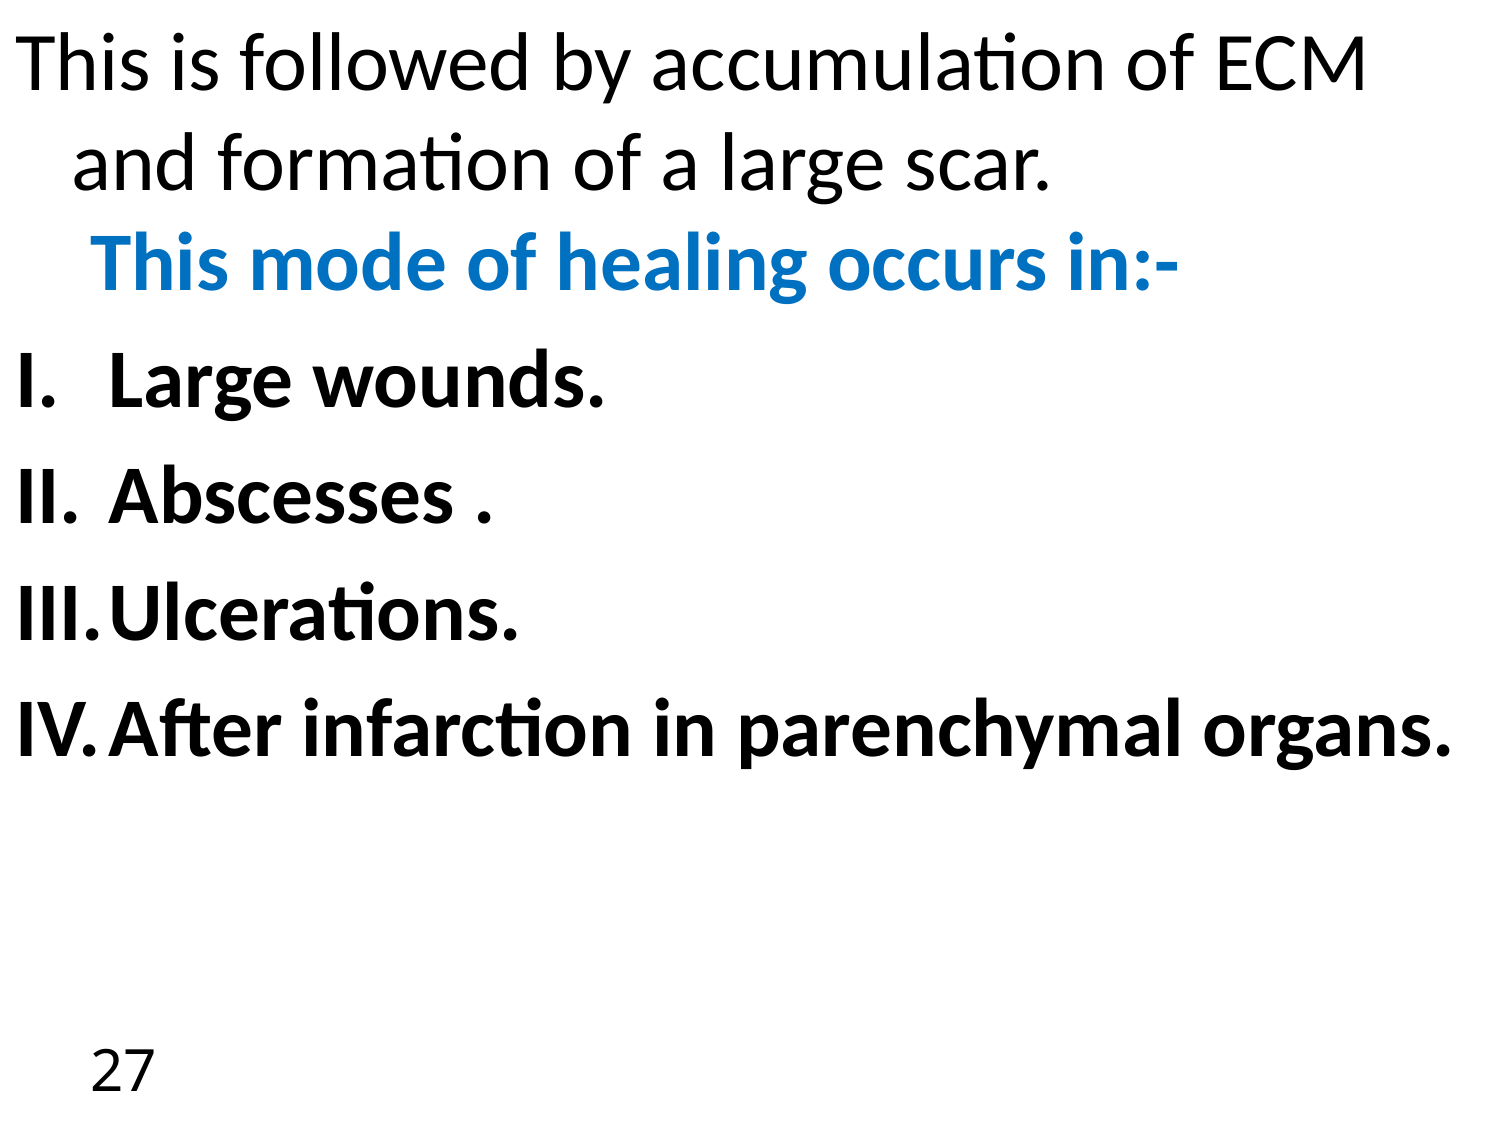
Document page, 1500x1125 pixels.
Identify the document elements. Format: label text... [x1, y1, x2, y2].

list This is followed by accumulation of ECM and formation of a large scar. This mode of healing occurs in:- Large wounds. Abscesses . Ulcerations. After infarction in parenchymal organs. [0, 0, 1500, 1125]
slide_number 27 [75, 1042, 425, 1103]
